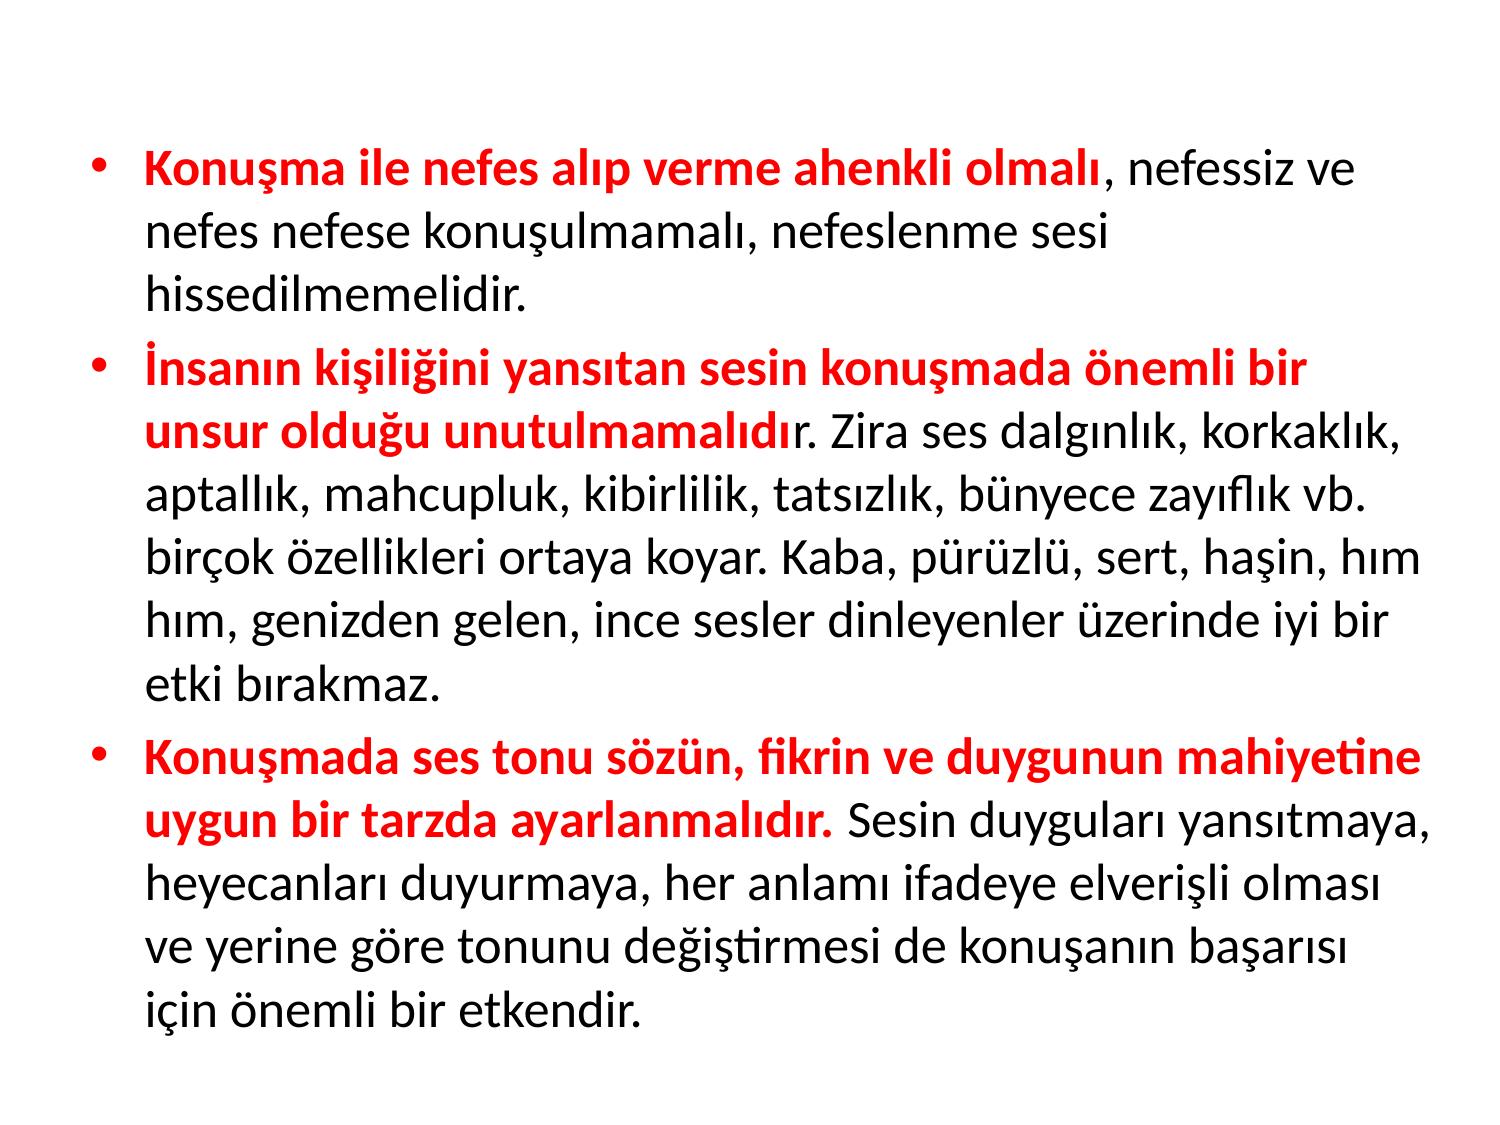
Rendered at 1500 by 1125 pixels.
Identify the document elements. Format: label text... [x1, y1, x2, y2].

list Konuşma ile nefes alıp verme ahenkli olmalı, nefessiz ve nefes nefese konuşulmamalı, nefeslenme sesi hissedilmemelidir. İnsanın kişiliğini yansıtan sesin konuşmada önemli bir unsur olduğu unutulmamalıdır. Zira ses dalgınlık, korkaklık, aptallık, mahcupluk, kibirlilik, tatsızlık, bünyece zayıflık vb. birçok özellikleri ortaya koyar. Kaba, pürüzlü, sert, haşin, hım hım, genizden gelen, ince sesler dinleyenler üzerinde iyi bir etki bırakmaz. Konuşmada ses tonu sözün, fikrin ve duygunun mahiyetine uygun bir tarzda ayarlanmalıdır. Sesin duyguları yansıtmaya, heyecanları duyurmaya, her anlamı ifadeye elverişli olması ve yerine göre tonunu değiştirmesi de konuşanın başarısı için önemli bir etkendir. [75, 125, 1447, 1047]
